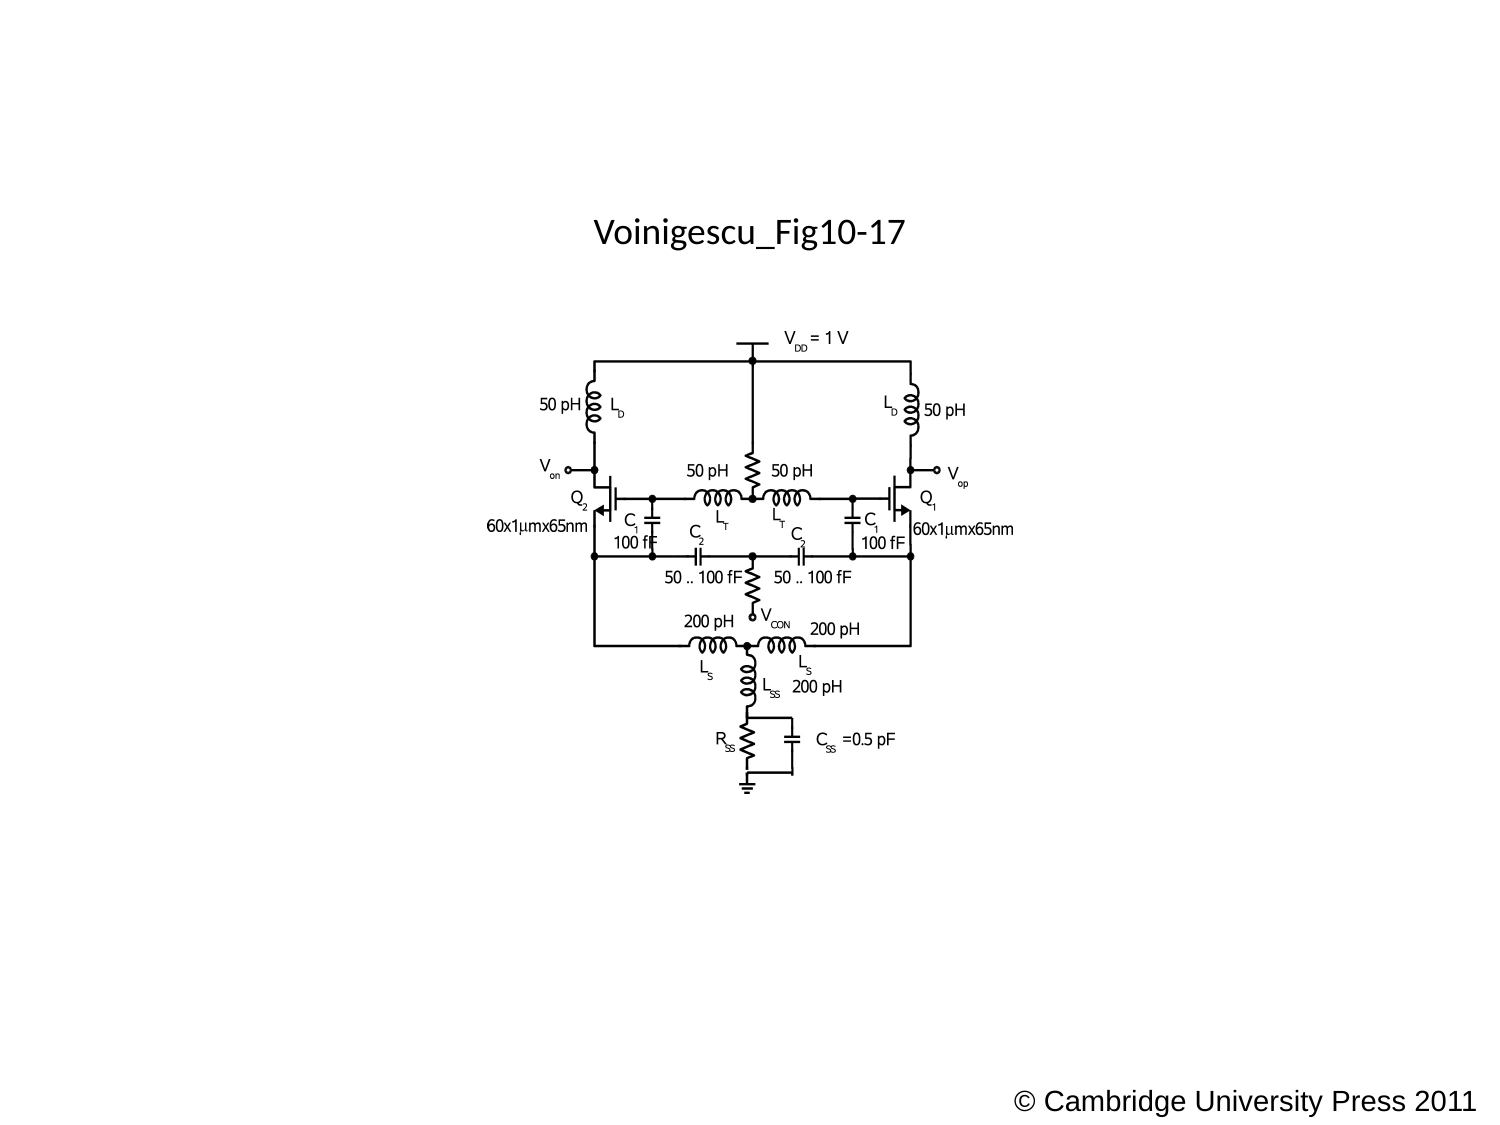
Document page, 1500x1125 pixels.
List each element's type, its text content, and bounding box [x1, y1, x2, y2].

text_box © Cambridge University Press 2011 [907, 1074, 1493, 1125]
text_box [487, 199, 1013, 794]
